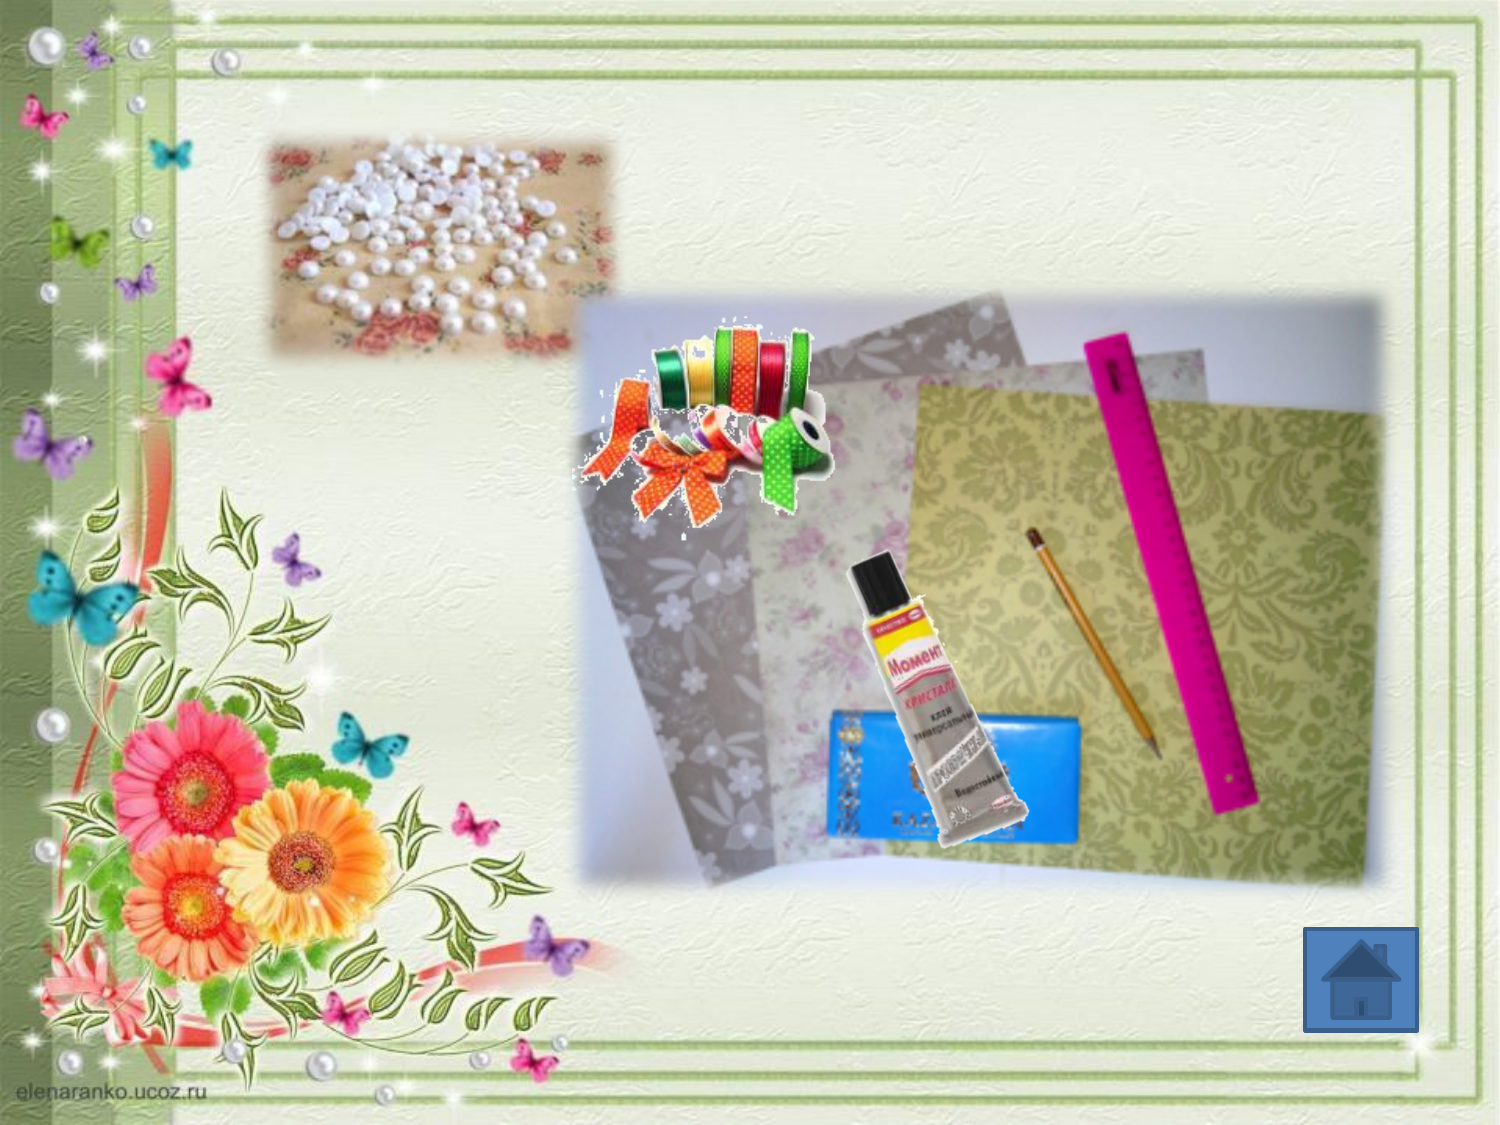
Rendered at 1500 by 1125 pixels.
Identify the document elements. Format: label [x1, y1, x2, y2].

text_box [1303, 927, 1419, 1033]
picture [0, 0, 1500, 1125]
